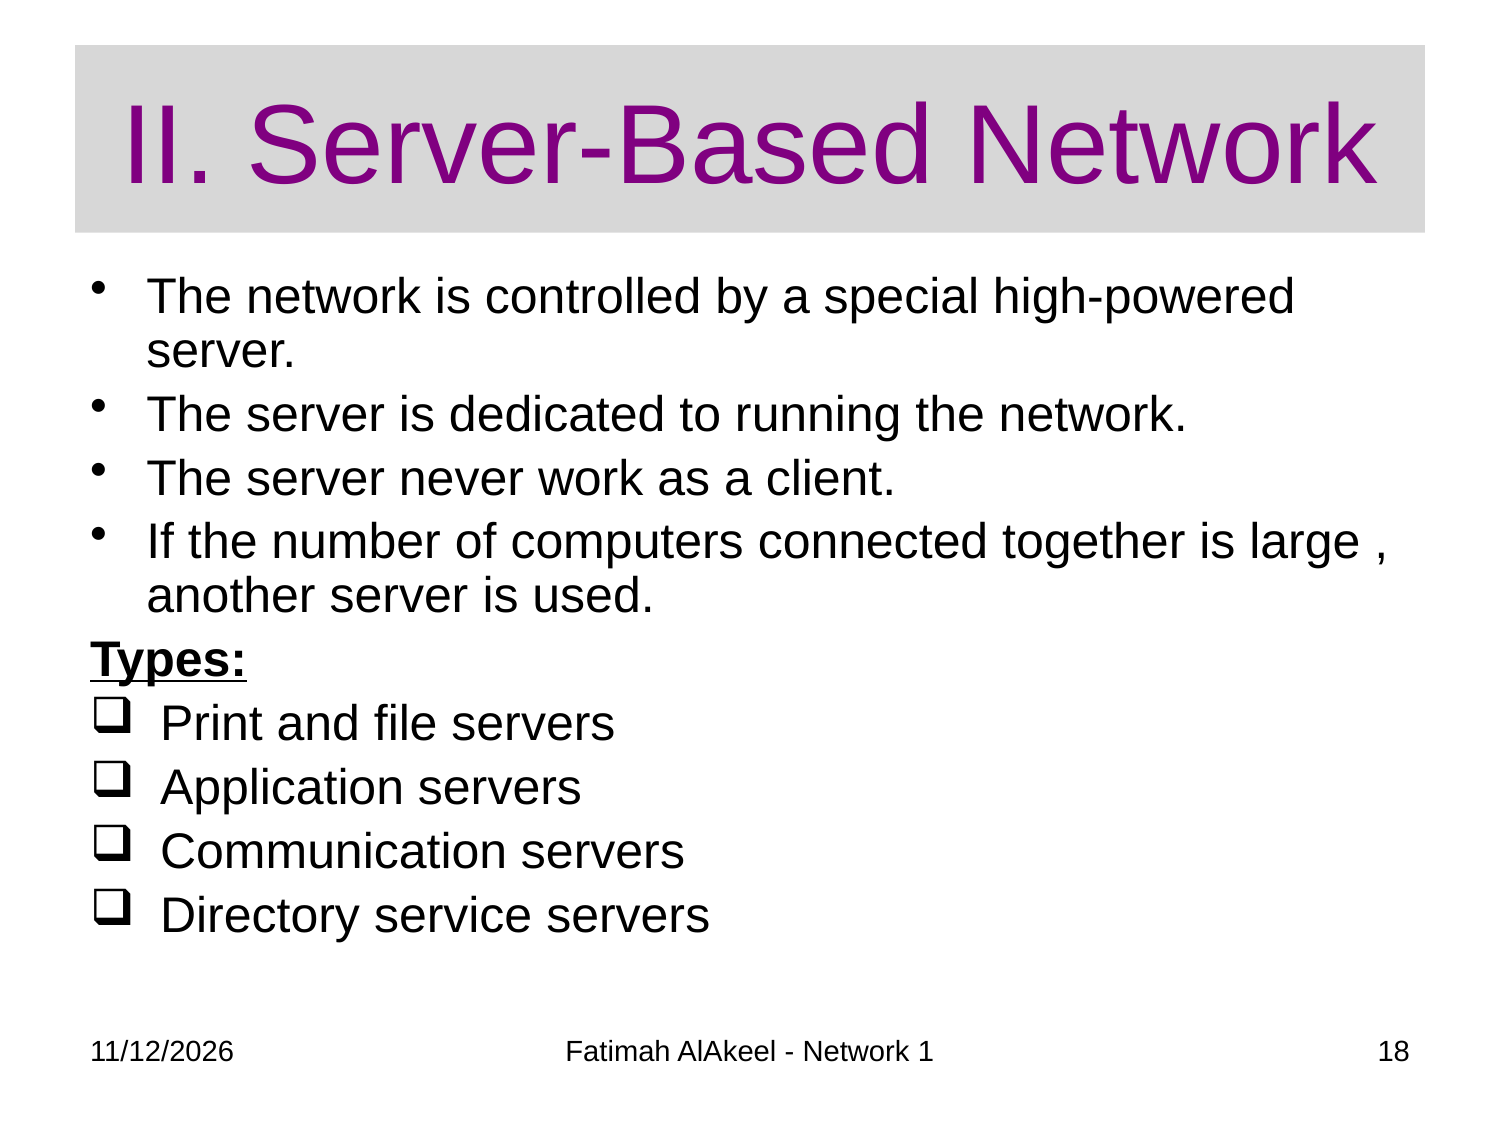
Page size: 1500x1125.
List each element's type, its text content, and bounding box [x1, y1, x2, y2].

slide_number 18 [1074, 1024, 1426, 1103]
list The network is controlled by a special high-powered server. The server is dedicated to running the network. The server never work as a client. If the number of computers connected together is large , another server is used. Types: Print and file servers Application servers Communication servers Directory service servers [74, 262, 1426, 1006]
title II. Server-Based Network [74, 44, 1426, 233]
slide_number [74, 1024, 426, 1103]
footer Fatimah AlAkeel - Network 1 [512, 1024, 988, 1103]
